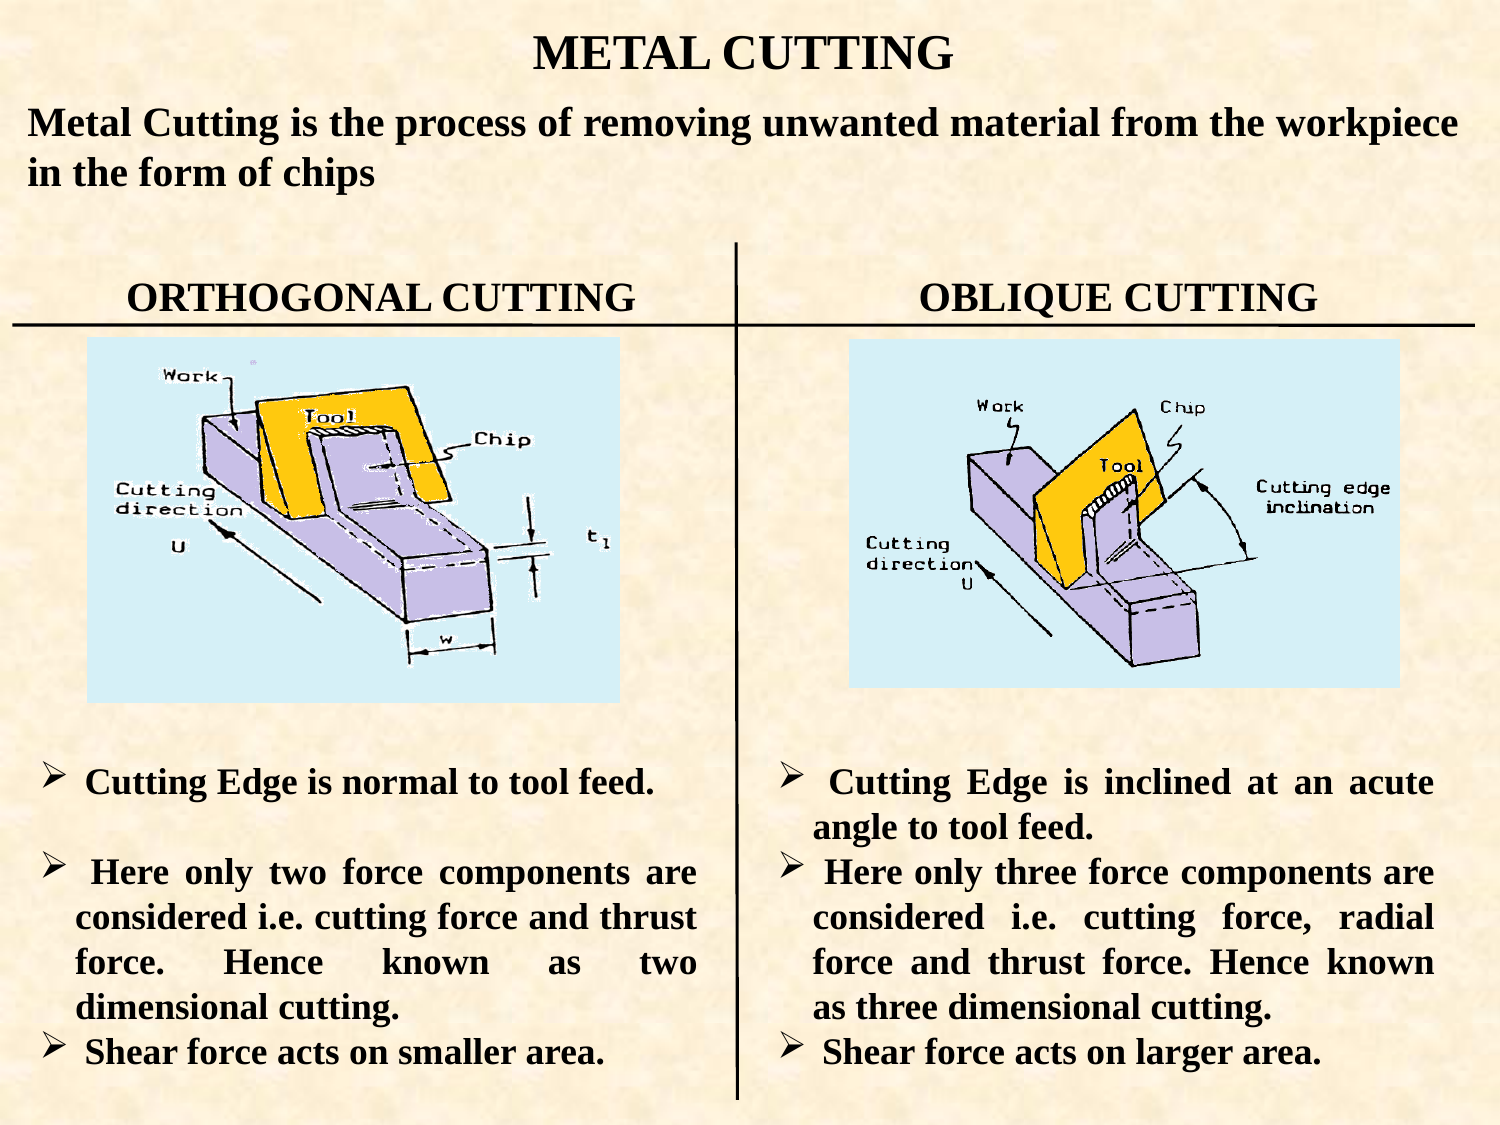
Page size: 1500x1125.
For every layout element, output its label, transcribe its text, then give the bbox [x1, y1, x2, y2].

text_box Metal Cutting is the process of removing unwanted material from the workpiece in the form of chips [12, 87, 1475, 202]
text_box Cutting Edge is normal to tool feed. Here only two force components are considered i.e. cutting force and thrust force. Hence known as two dimensional cutting. Shear force acts on smaller area. [24, 749, 713, 1080]
picture [0, 0, 1500, 262]
text_box Metal cutting [362, 12, 1125, 87]
text_box Oblique cutting [738, 262, 1500, 328]
text_box Orthogonal cutting [0, 262, 734, 328]
picture [0, 328, 1500, 1125]
text_box Cutting Edge is inclined at an acute angle to tool feed. Here only three force components are considered i.e. cutting force, radial force and thrust force. Hence known as three dimensional cutting. Shear force acts on larger area. [762, 749, 1450, 1080]
